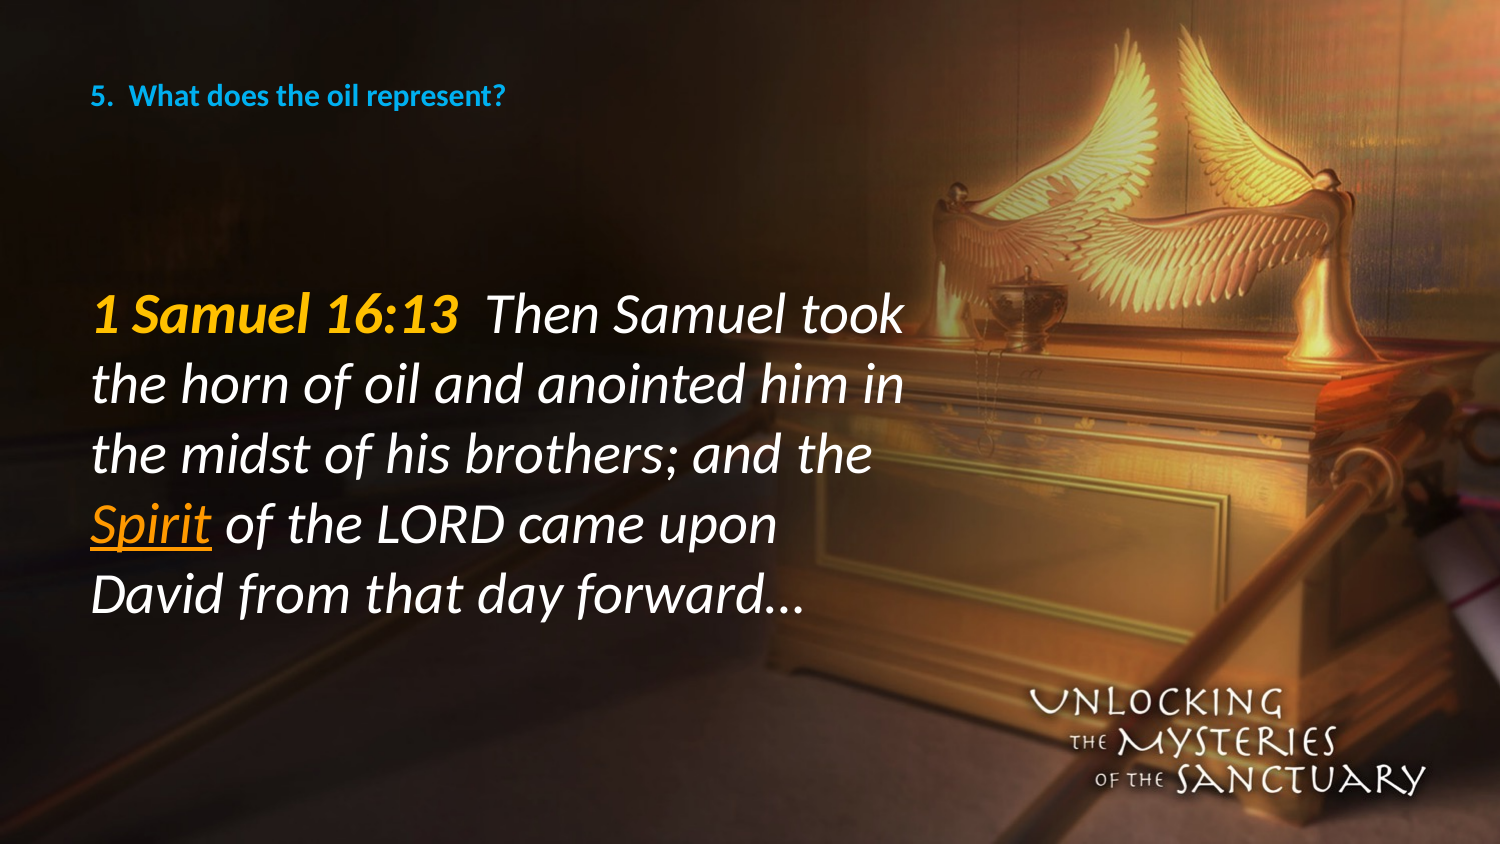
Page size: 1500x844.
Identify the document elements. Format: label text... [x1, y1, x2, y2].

title 5. What does the oil represent? [75, 33, 1425, 175]
picture [0, 0, 1500, 844]
list 1 Samuel 16:13 Then Samuel took the horn of oil and anointed him in the midst of his brothers; and the Spirit of the LORD came upon David from that day forward… [75, 267, 933, 754]
